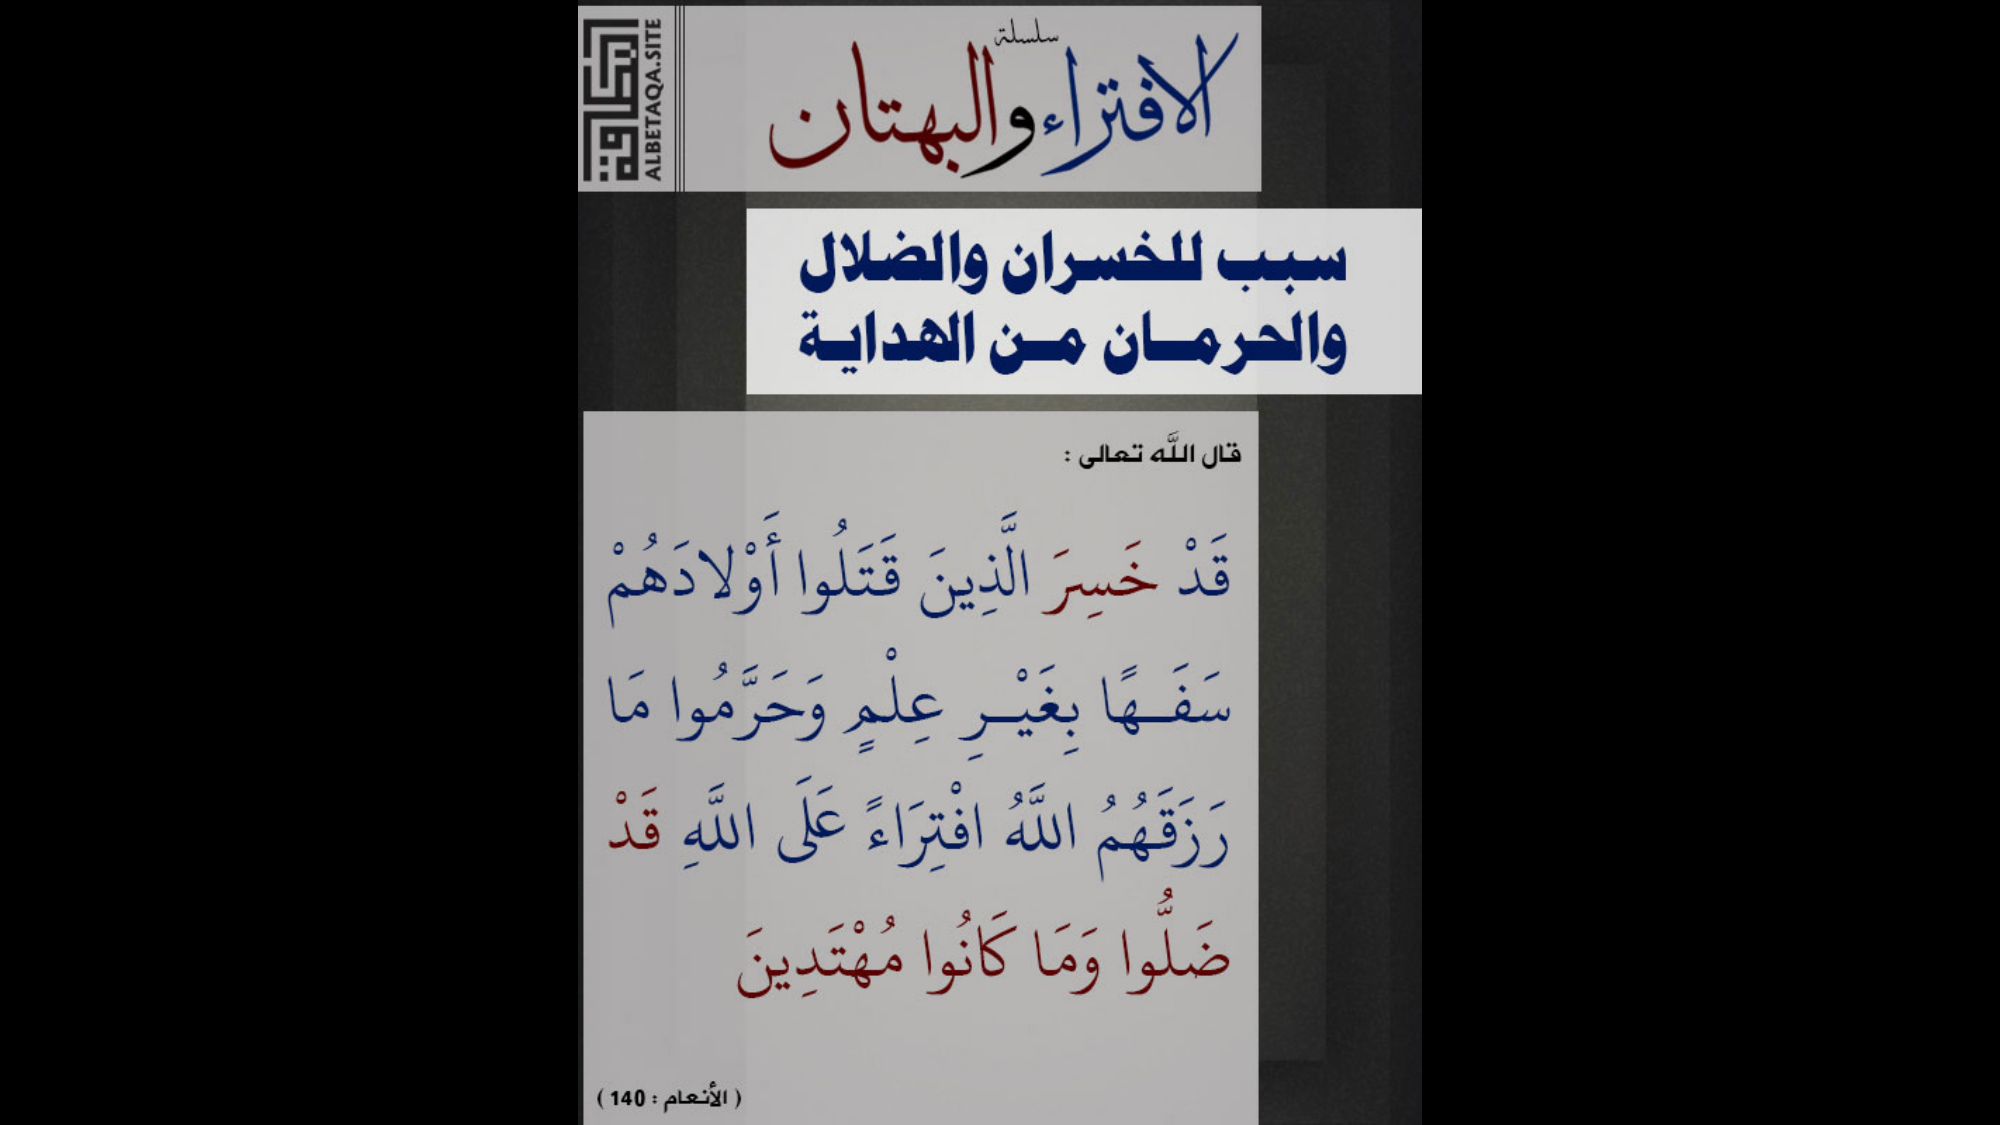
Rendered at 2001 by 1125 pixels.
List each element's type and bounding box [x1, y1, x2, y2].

picture [578, 0, 1422, 1125]
